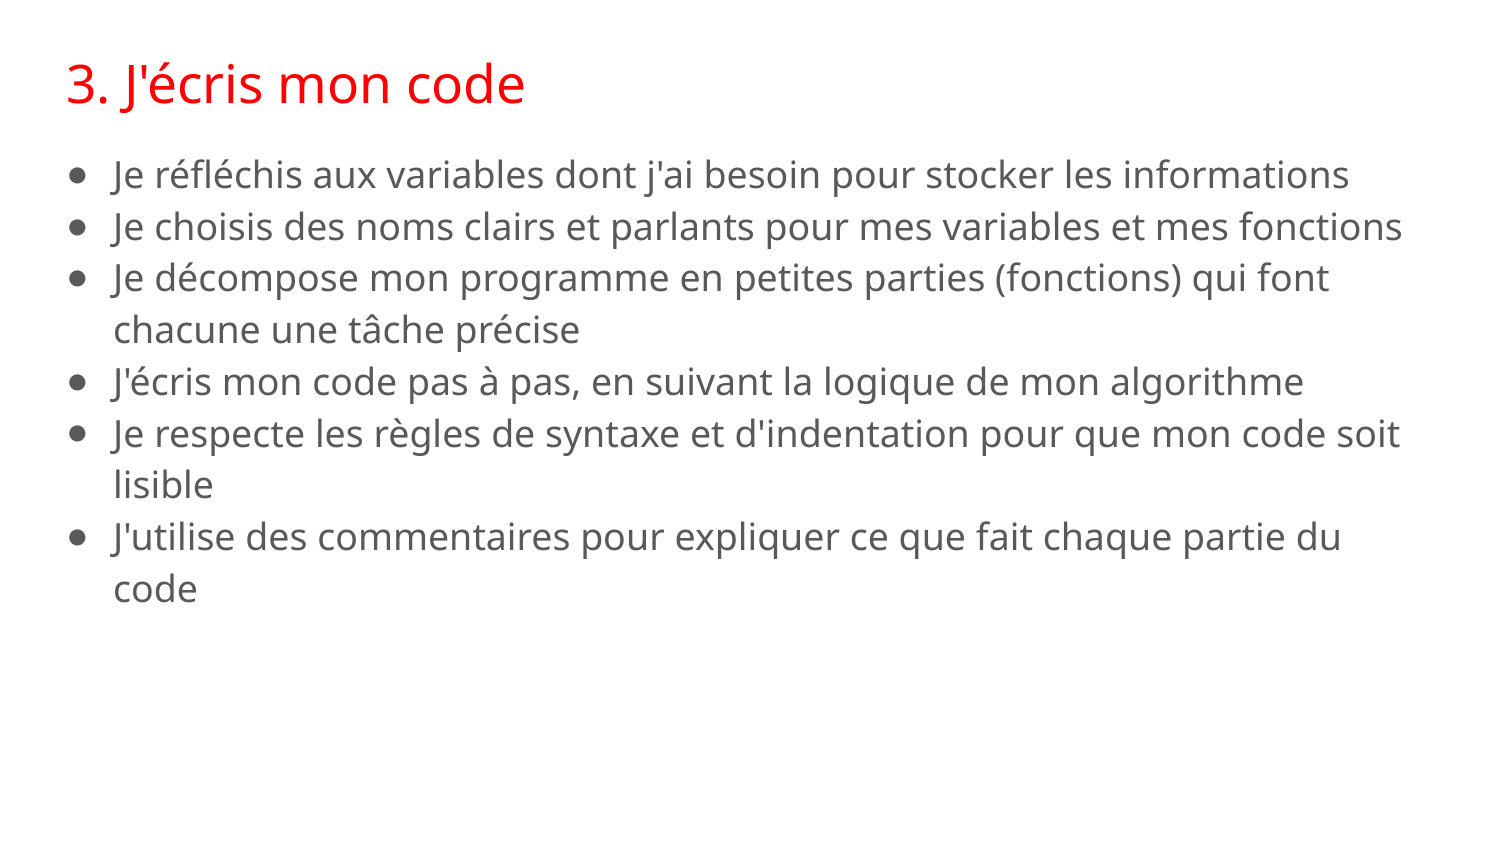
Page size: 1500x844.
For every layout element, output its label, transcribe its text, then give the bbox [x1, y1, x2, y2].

title 3. J'écris mon code [51, 35, 1449, 129]
list Je réfléchis aux variables dont j'ai besoin pour stocker les informations Je choisis des noms clairs et parlants pour mes variables et mes fonctions Je décompose mon programme en petites parties (fonctions) qui font chacune une tâche précise J'écris mon code pas à pas, en suivant la logique de mon algorithme Je respecte les règles de syntaxe et d'indentation pour que mon code soit lisible J'utilise des commentaires pour expliquer ce que fait chaque partie du code [51, 129, 1449, 784]
